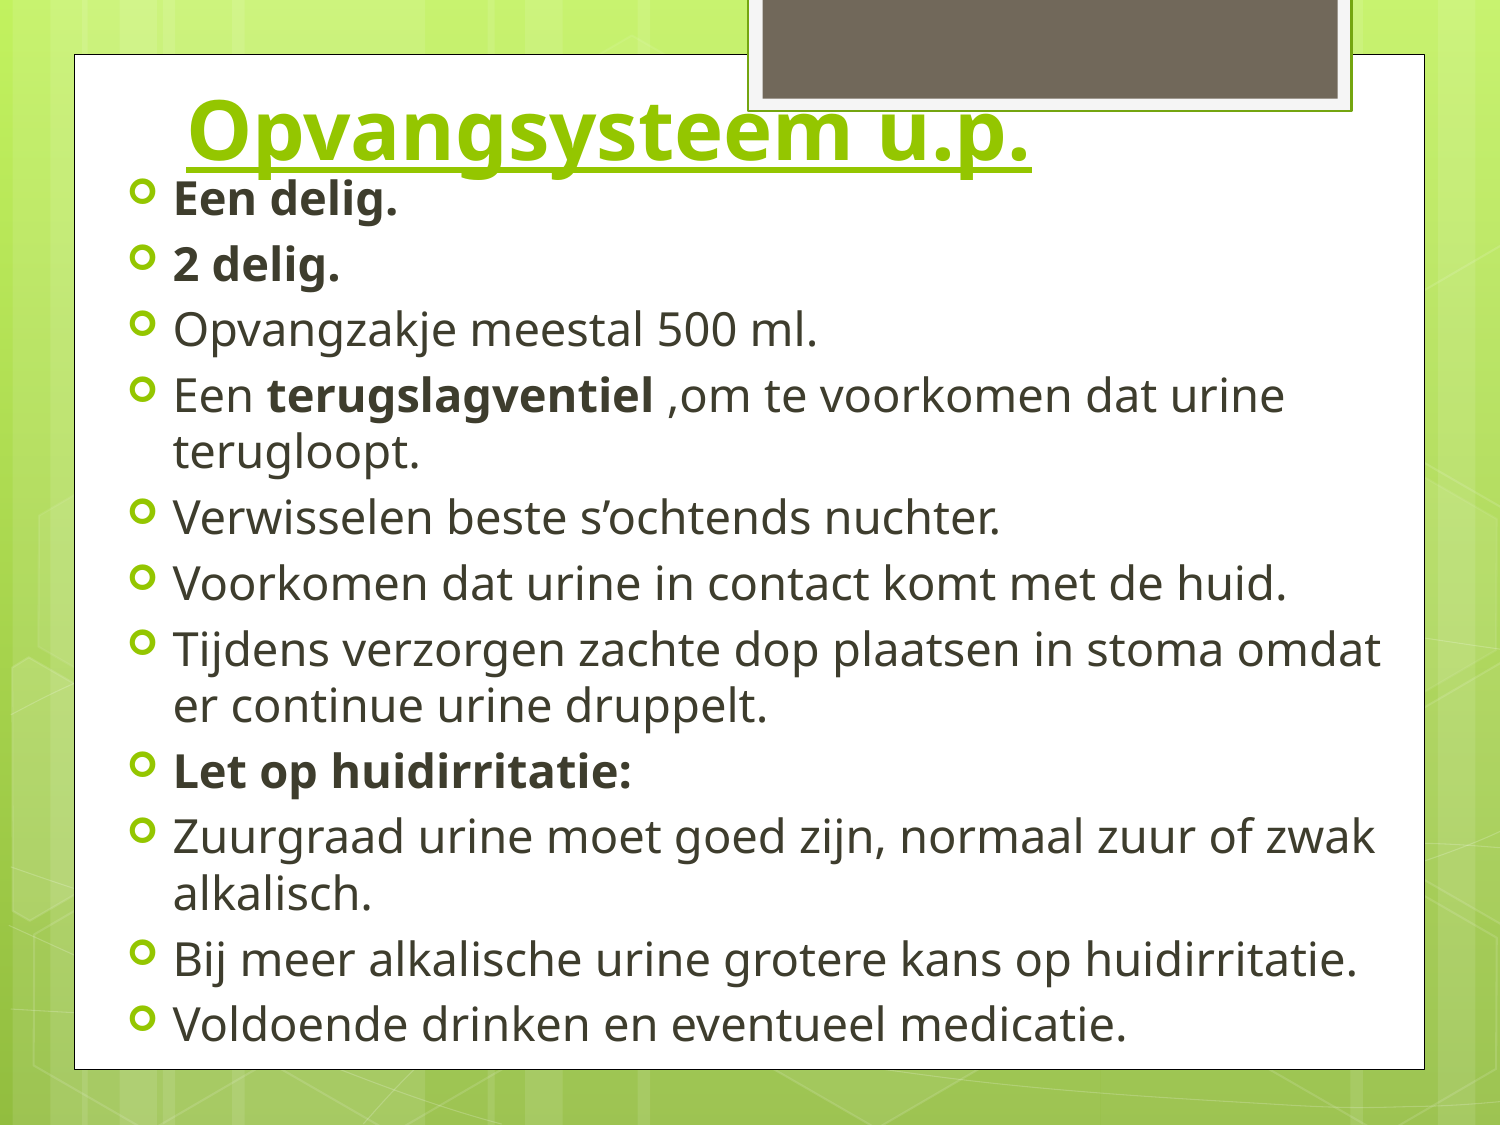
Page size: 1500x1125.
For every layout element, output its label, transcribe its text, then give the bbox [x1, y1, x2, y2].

list Een delig. 2 delig. Opvangzakje meestal 500 ml. Een terugslagventiel ,om te voorkomen dat urine terugloopt. Verwisselen beste s’ochtends nuchter. Voorkomen dat urine in contact komt met de huid. Tijdens verzorgen zachte dop plaatsen in stoma omdat er continue urine druppelt. Let op huidirritatie: Zuurgraad urine moet goed zijn, normaal zuur of zwak alkalisch. Bij meer alkalische urine grotere kans op huidirritatie. Voldoende drinken en eventueel medicatie. [100, 160, 1400, 1071]
title Opvangsysteem u.p. [171, 54, 1324, 160]
